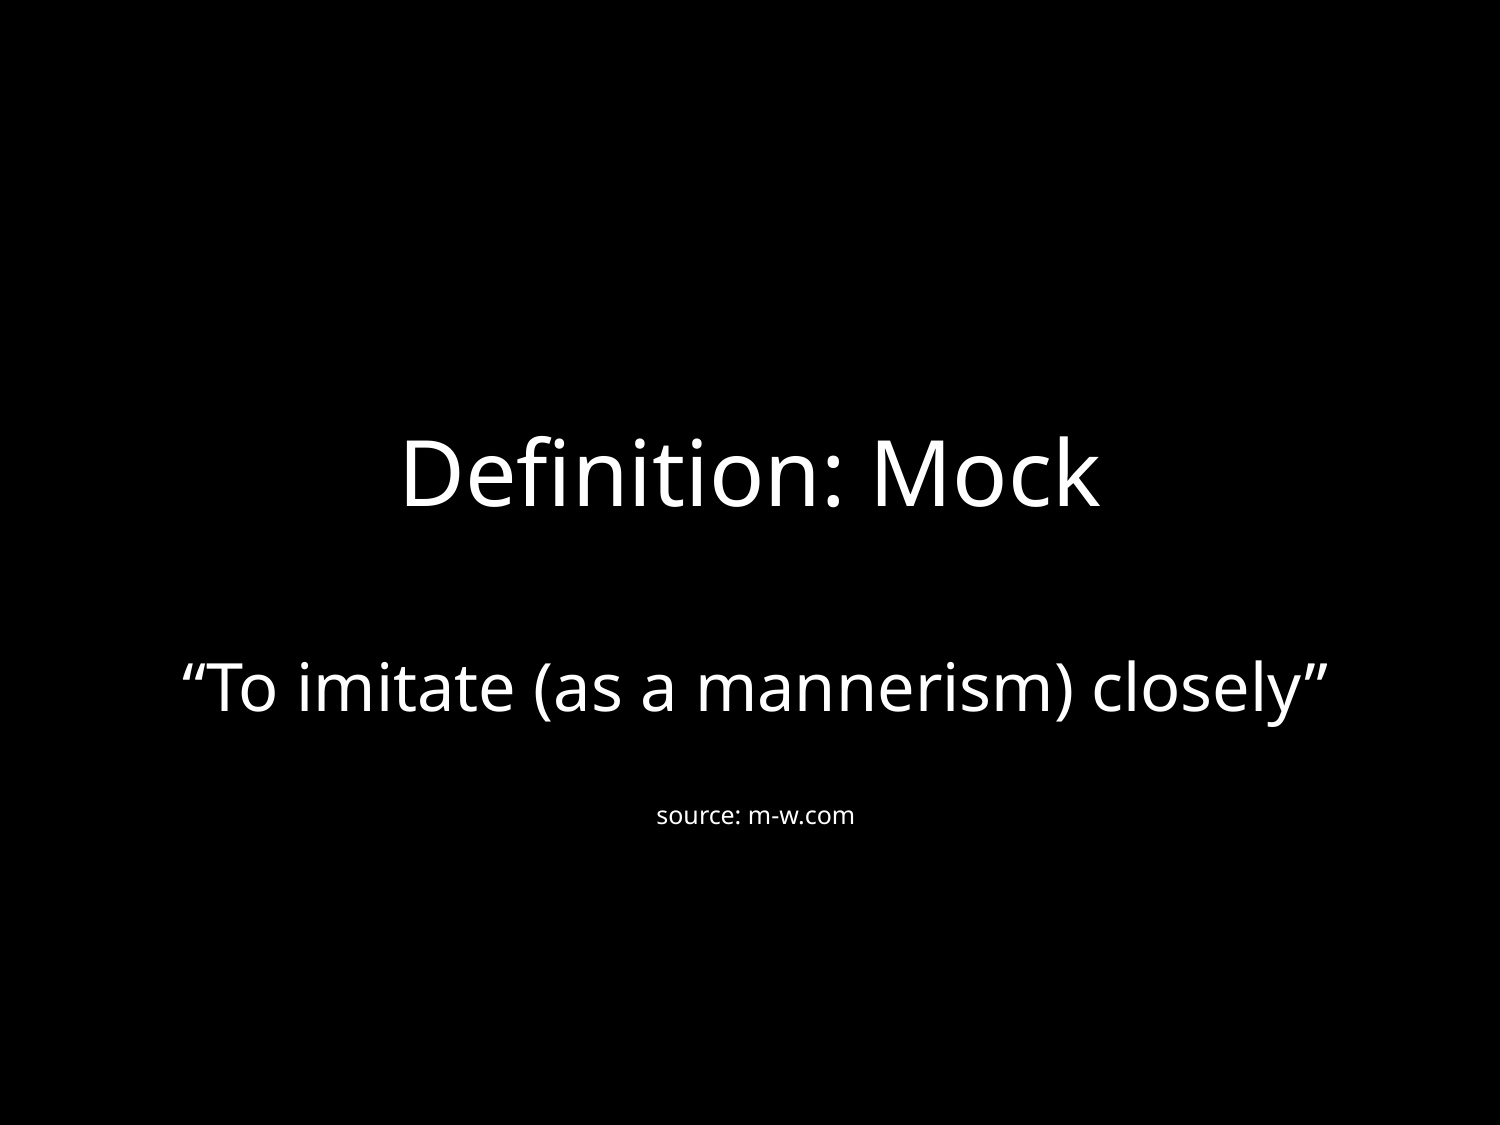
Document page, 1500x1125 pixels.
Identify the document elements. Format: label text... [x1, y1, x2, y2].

title Definition: Mock [112, 349, 1388, 591]
subtitle “To imitate (as a mannerism) closely” source: m-w.com [137, 637, 1375, 925]
